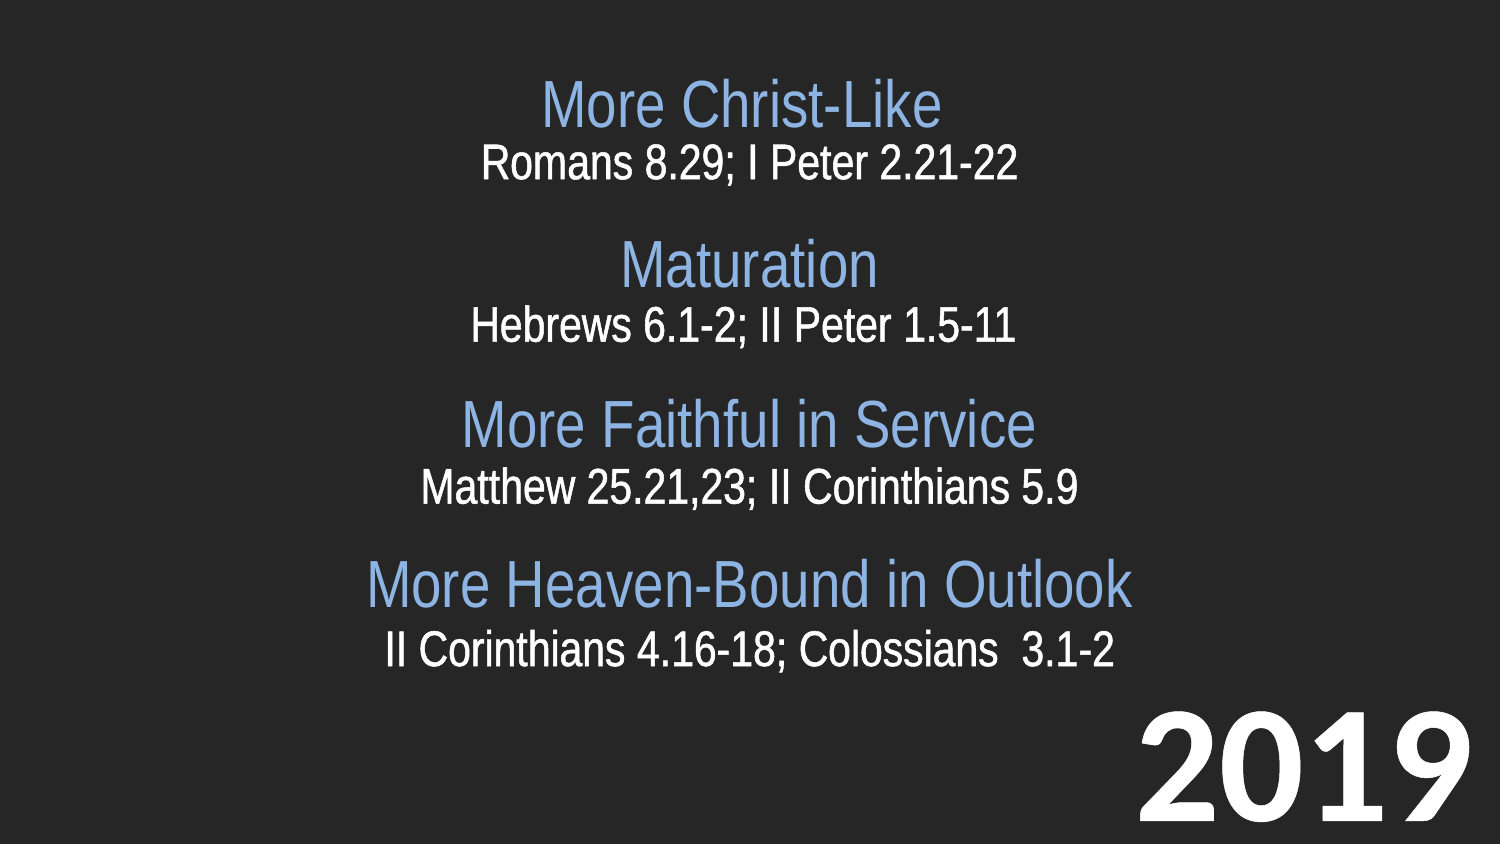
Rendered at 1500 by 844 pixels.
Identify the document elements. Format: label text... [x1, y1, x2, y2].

text_box 2019 [637, 646, 1488, 844]
text_box Romans 8.29; I Peter 2.21-22 [399, 121, 1100, 197]
text_box Hebrews 6.1-2; II Peter 1.5-11 [412, 284, 1075, 359]
text_box II Corinthians 4.16-18; Colossians 3.1-2 [275, 608, 1225, 684]
text_box Matthew 25.21,23; II Corinthians 5.9 [337, 446, 1163, 521]
text_box More Christ-Like Maturation More Faithful in Service More Heaven-Bound in Outlook [0, 53, 1500, 629]
